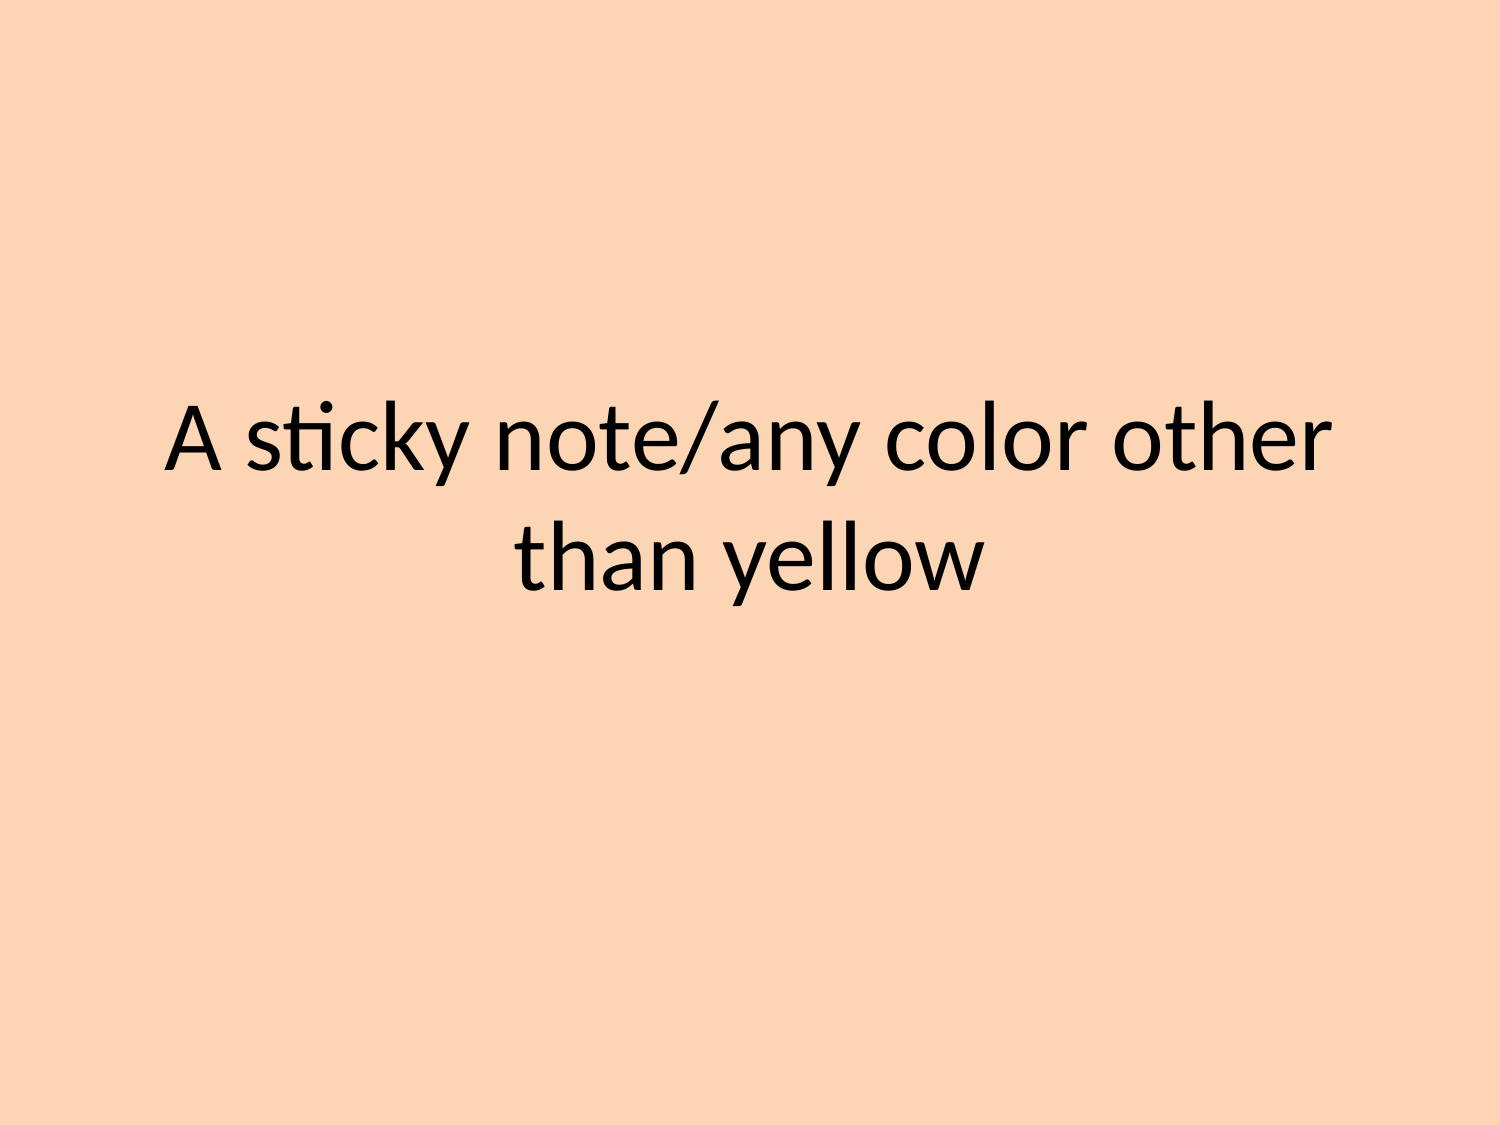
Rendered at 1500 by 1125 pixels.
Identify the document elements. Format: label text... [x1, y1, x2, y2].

list A sticky note/any color other than yellow [75, 262, 1425, 1005]
